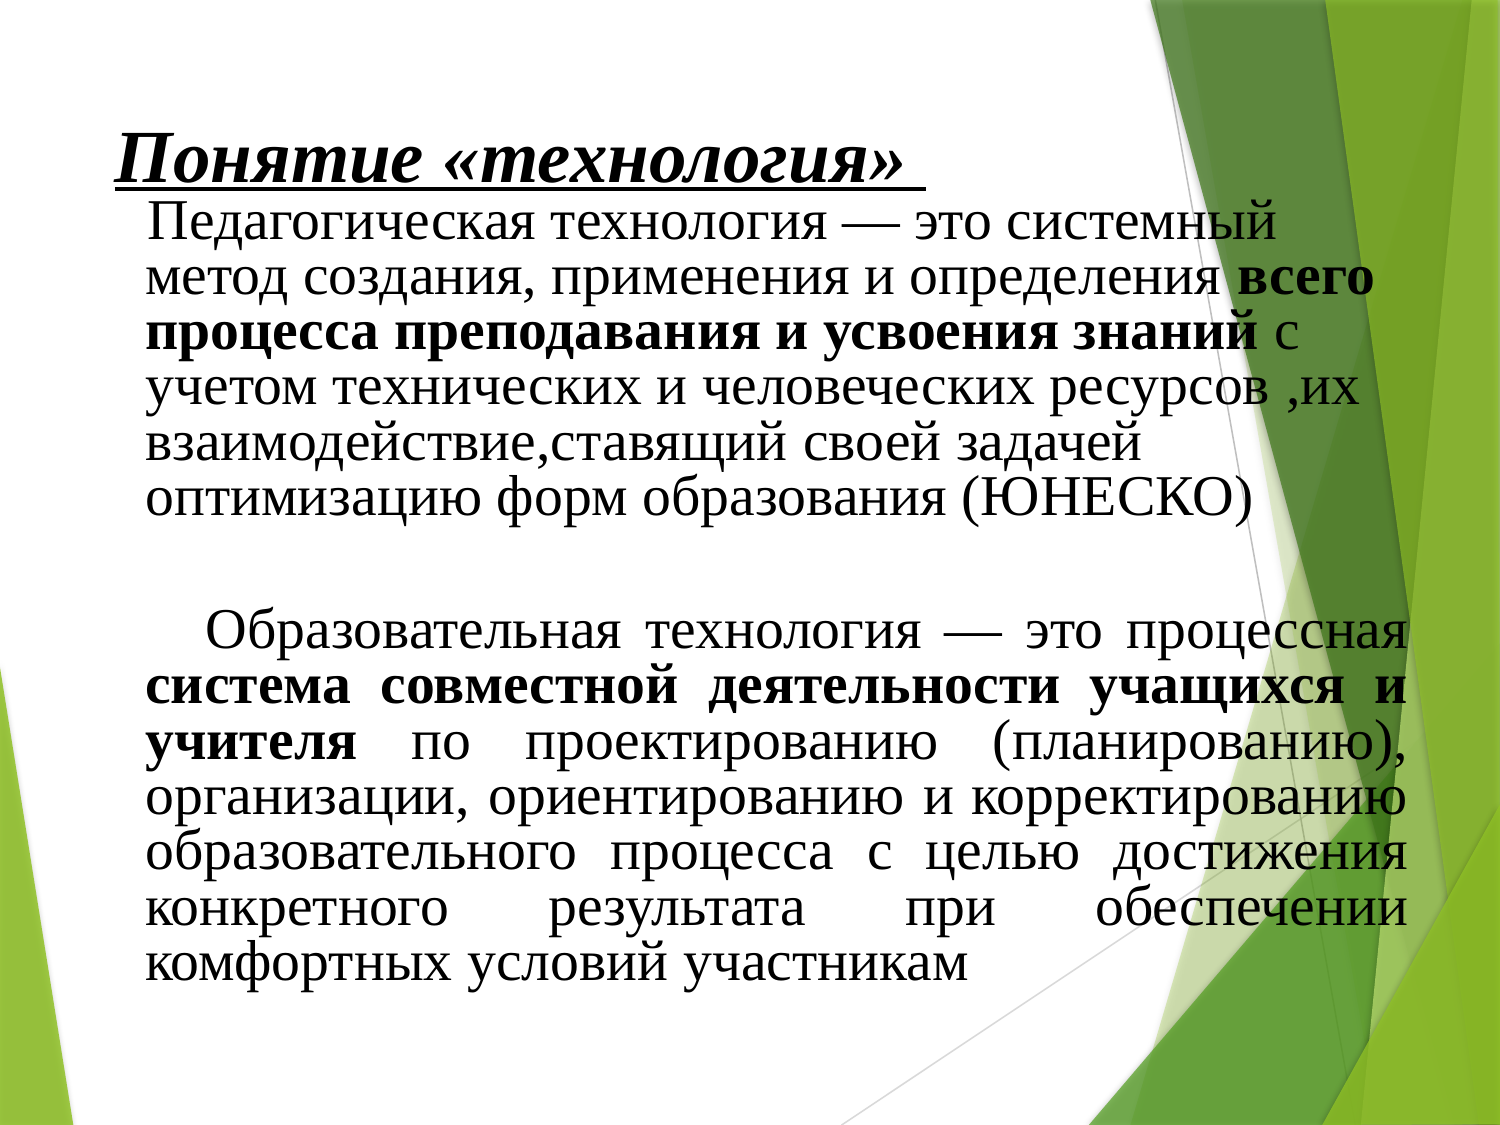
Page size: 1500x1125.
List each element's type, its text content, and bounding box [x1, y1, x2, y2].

title Понятие «технология» [99, 99, 1142, 187]
list Педагогическая технология — это системный метод создания, применения и определения всего процесса преподавания и усвоения знаний с учетом технических и человеческих ресурсов ,их взаимодействие,ставящий своей задачей оптимизацию форм образования (ЮНЕСКО)‏ Образовательная технология — это процессная система совместной деятельности учащихся и учителя по проектированию (планированию), организации, ориентированию и корректированию образовательного процесса с целью достижения конкретного результата при обеспечении комфортных условий участникам [75, 187, 1425, 1005]
